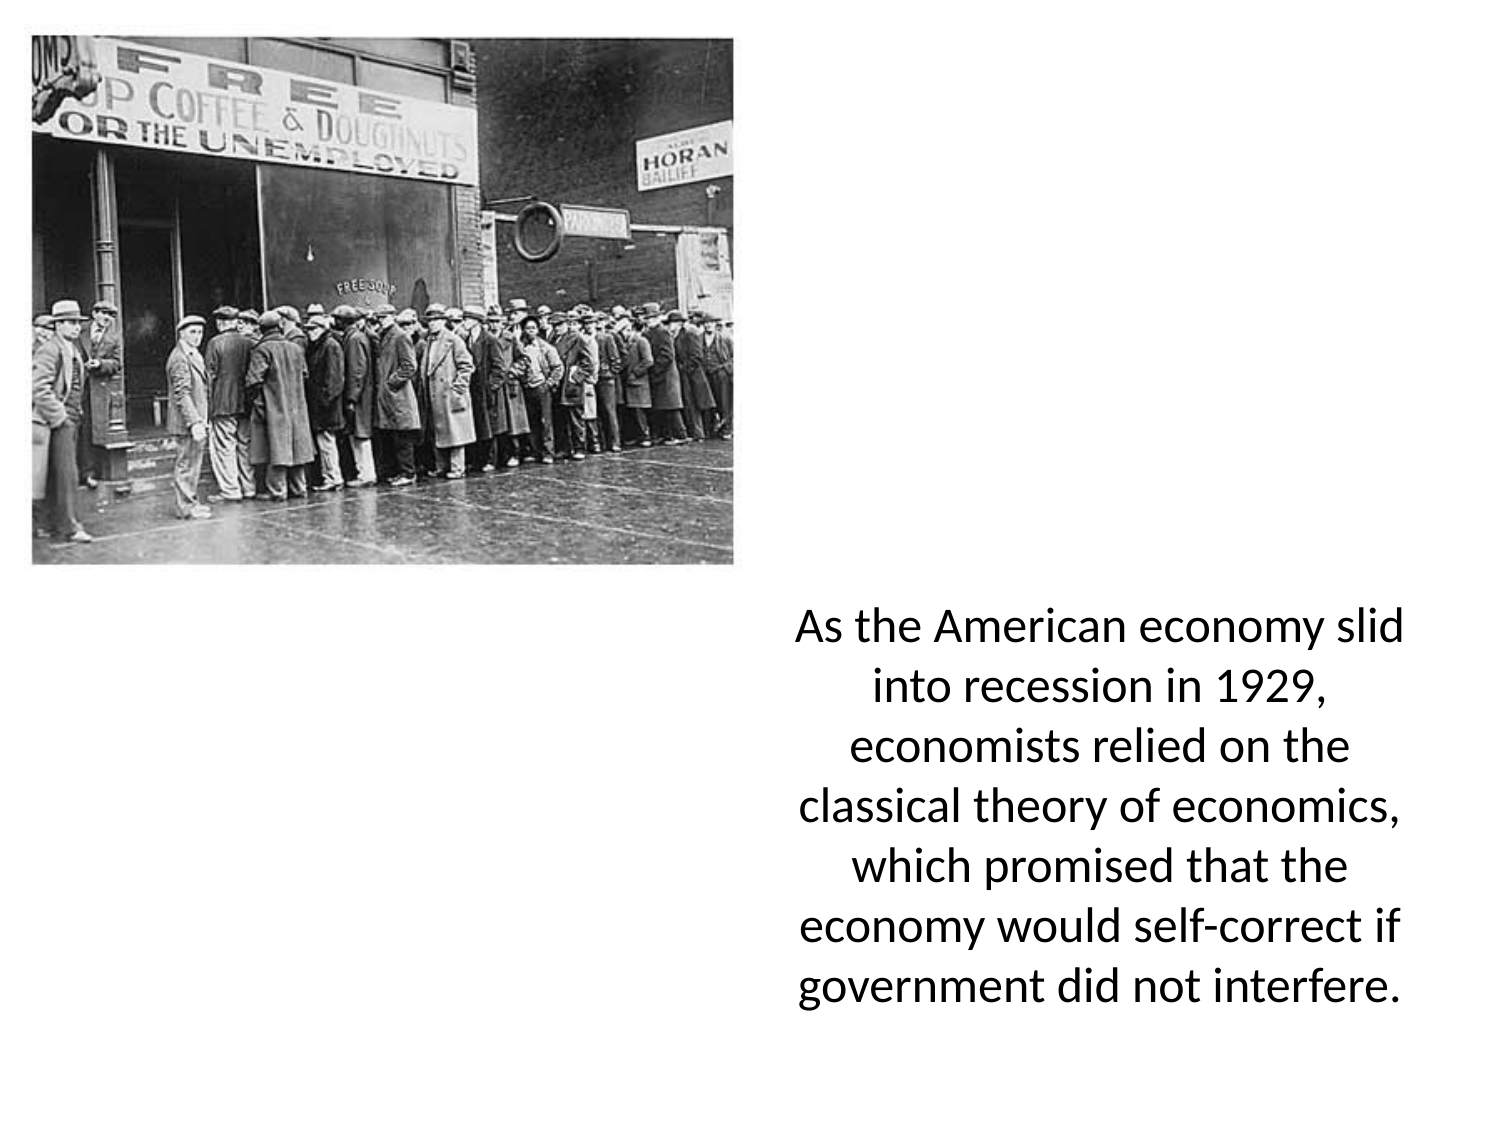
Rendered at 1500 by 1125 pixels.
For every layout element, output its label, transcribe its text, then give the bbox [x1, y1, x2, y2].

picture [24, 24, 742, 576]
title As the American economy slid into recession in 1929, economists relied on the classical theory of economics, which promised that the economy would self-correct if government did not interfere. [762, 575, 1438, 1030]
